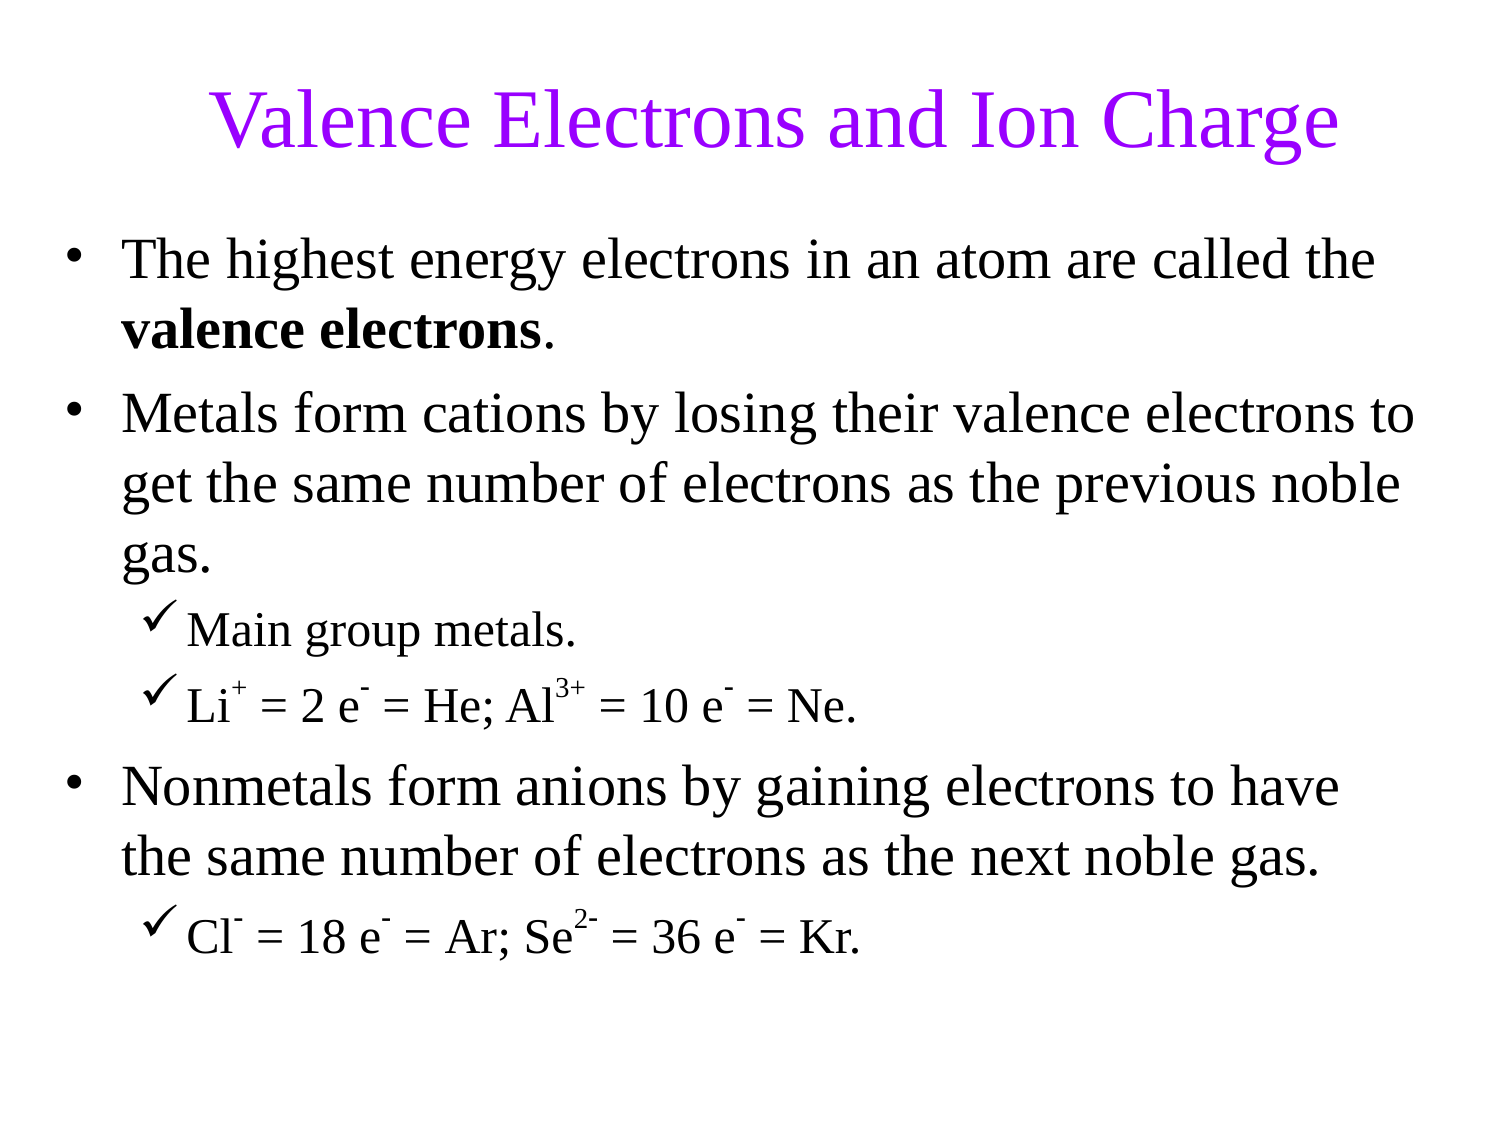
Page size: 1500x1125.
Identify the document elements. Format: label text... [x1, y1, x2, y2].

text_box The highest energy electrons in an atom are called the valence electrons. Metals form cations by losing their valence electrons to get the same number of electrons as the previous noble gas. Main group metals. Li+ = 2 e = He; Al3+ = 10 e = Ne. Nonmetals form anions by gaining electrons to have the same number of electrons as the next noble gas. Cl = 18 e = Ar; Se2 = 36 e = Kr. [49, 212, 1438, 1000]
text_box Valence Electrons and Ion Charge [137, 20, 1413, 208]
